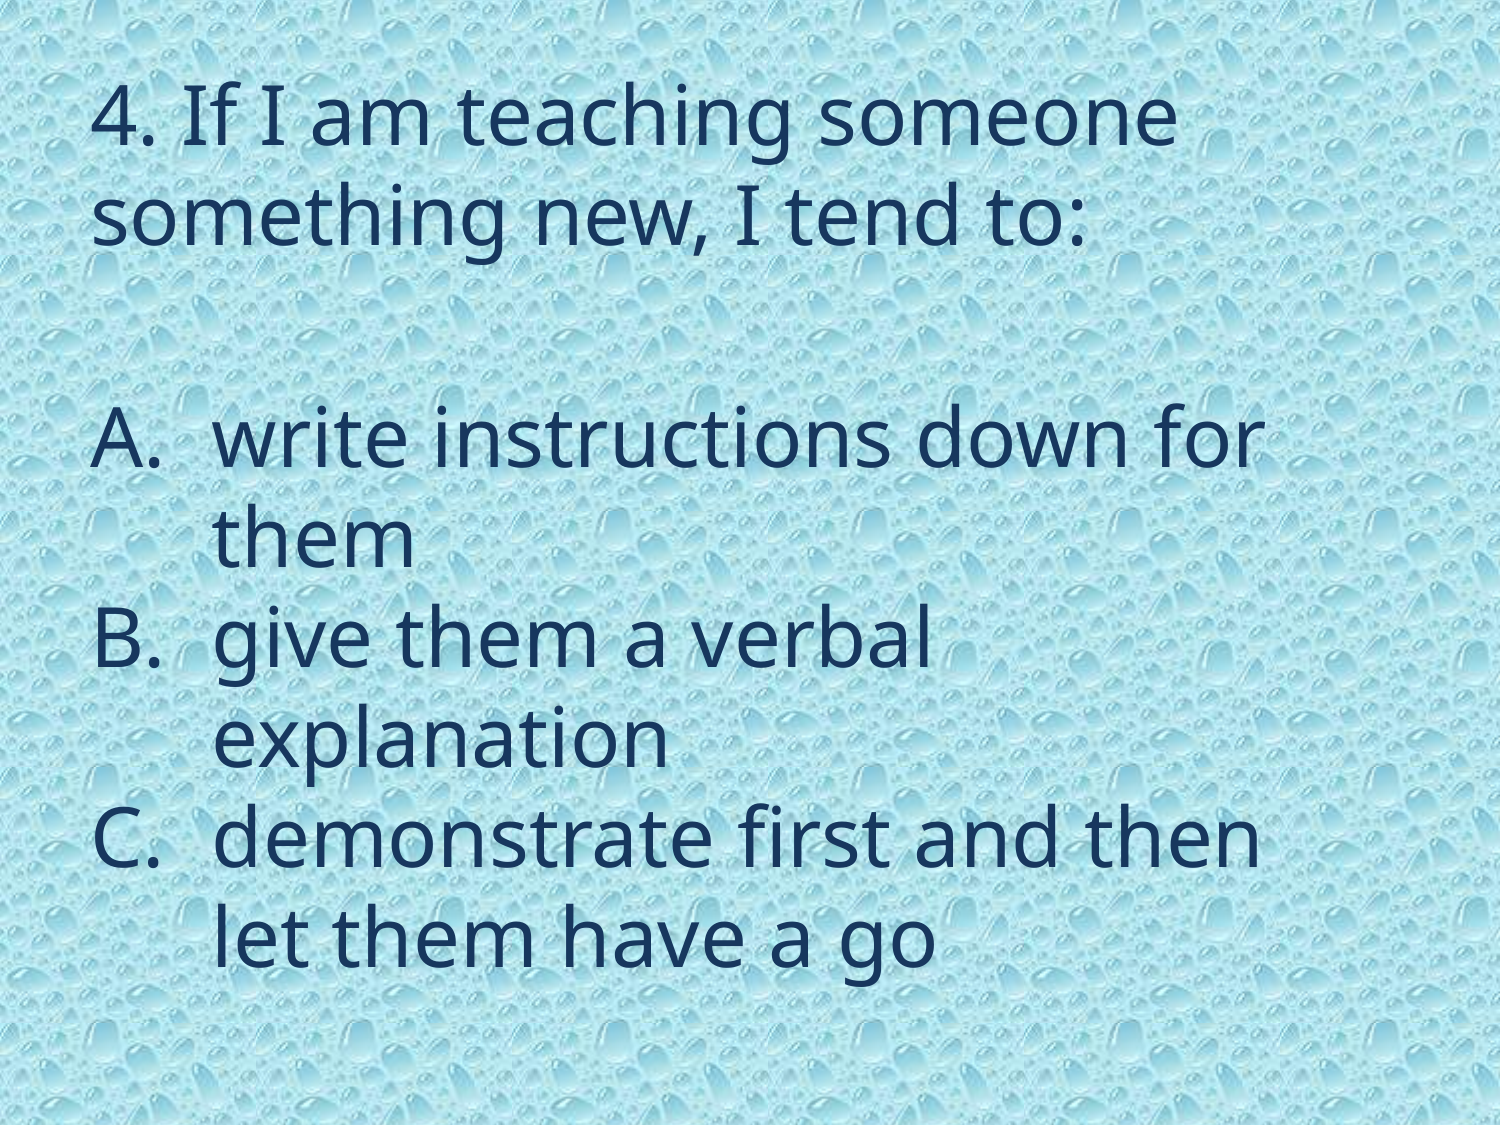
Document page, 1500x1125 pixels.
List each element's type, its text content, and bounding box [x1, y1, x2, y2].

text_box 4. If I am teaching someone something new, I tend to: write instructions down for them give them a verbal explanation demonstrate first and then let them have a go [75, 54, 1400, 992]
picture [0, 0, 1500, 1125]
